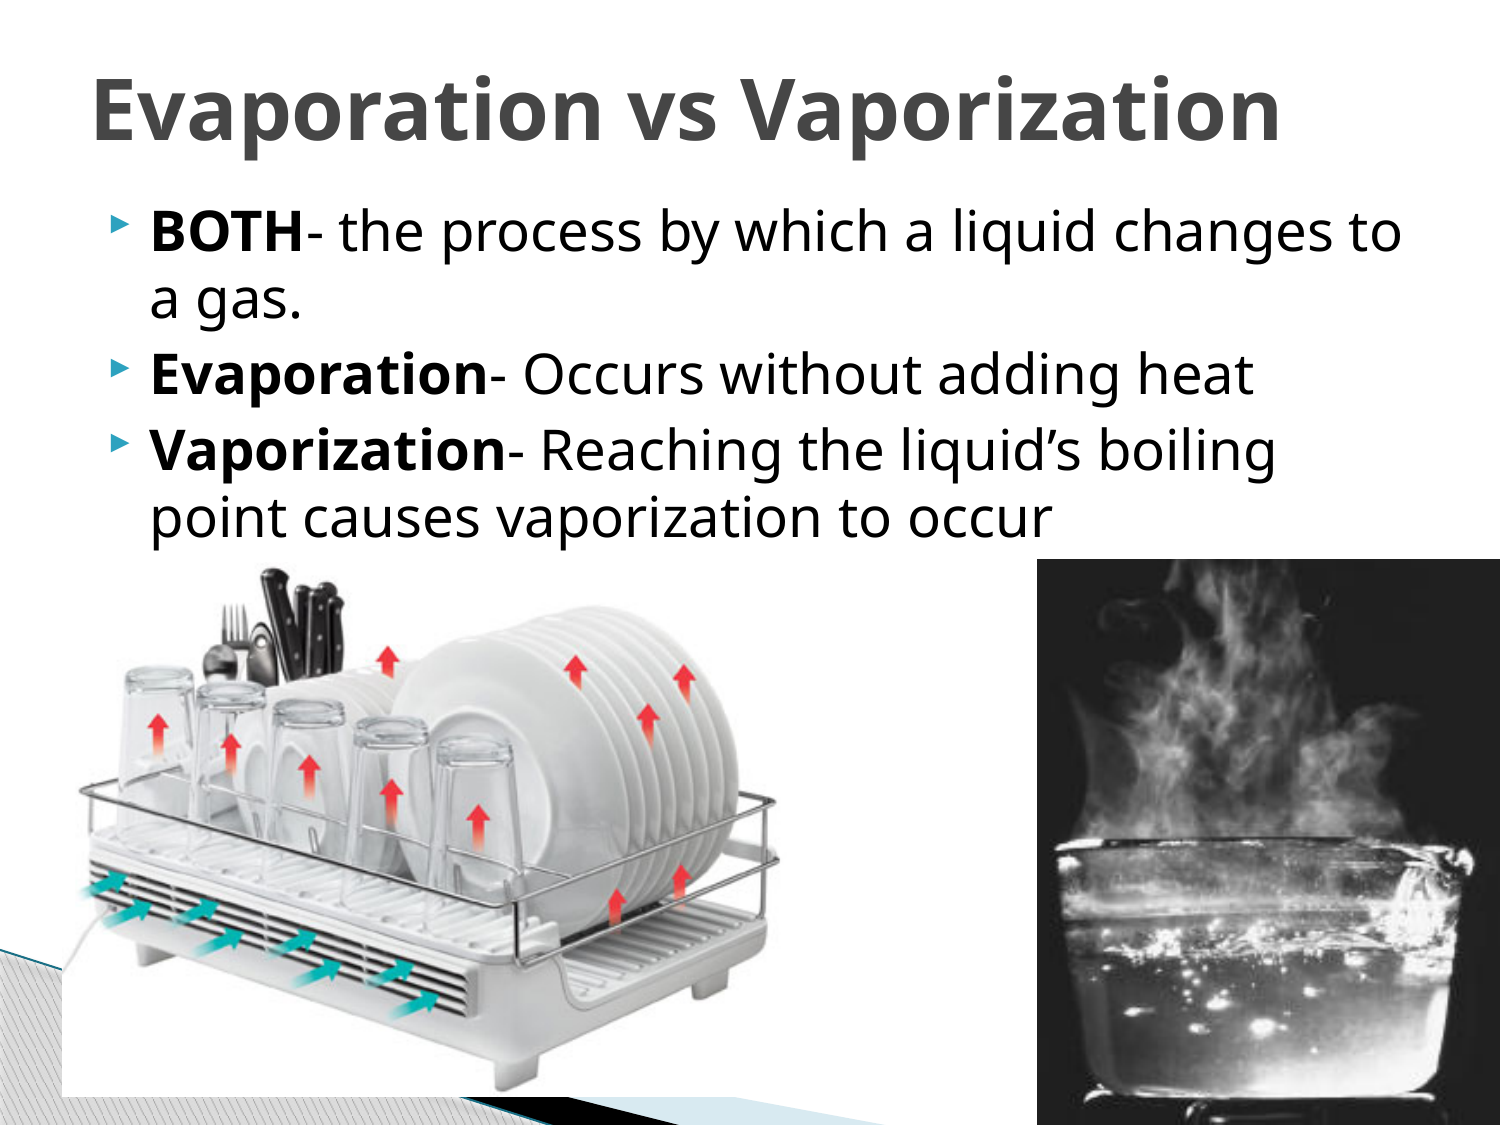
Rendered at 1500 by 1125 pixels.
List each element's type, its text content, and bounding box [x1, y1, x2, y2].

title Evaporation vs Vaporization [75, 0, 1425, 213]
picture [62, 562, 787, 1098]
picture [1037, 558, 1500, 1125]
list BOTH- the process by which a liquid changes to a gas. Evaporation- Occurs without adding heat Vaporization- Reaching the liquid’s boiling point causes vaporization to occur [75, 213, 1425, 948]
